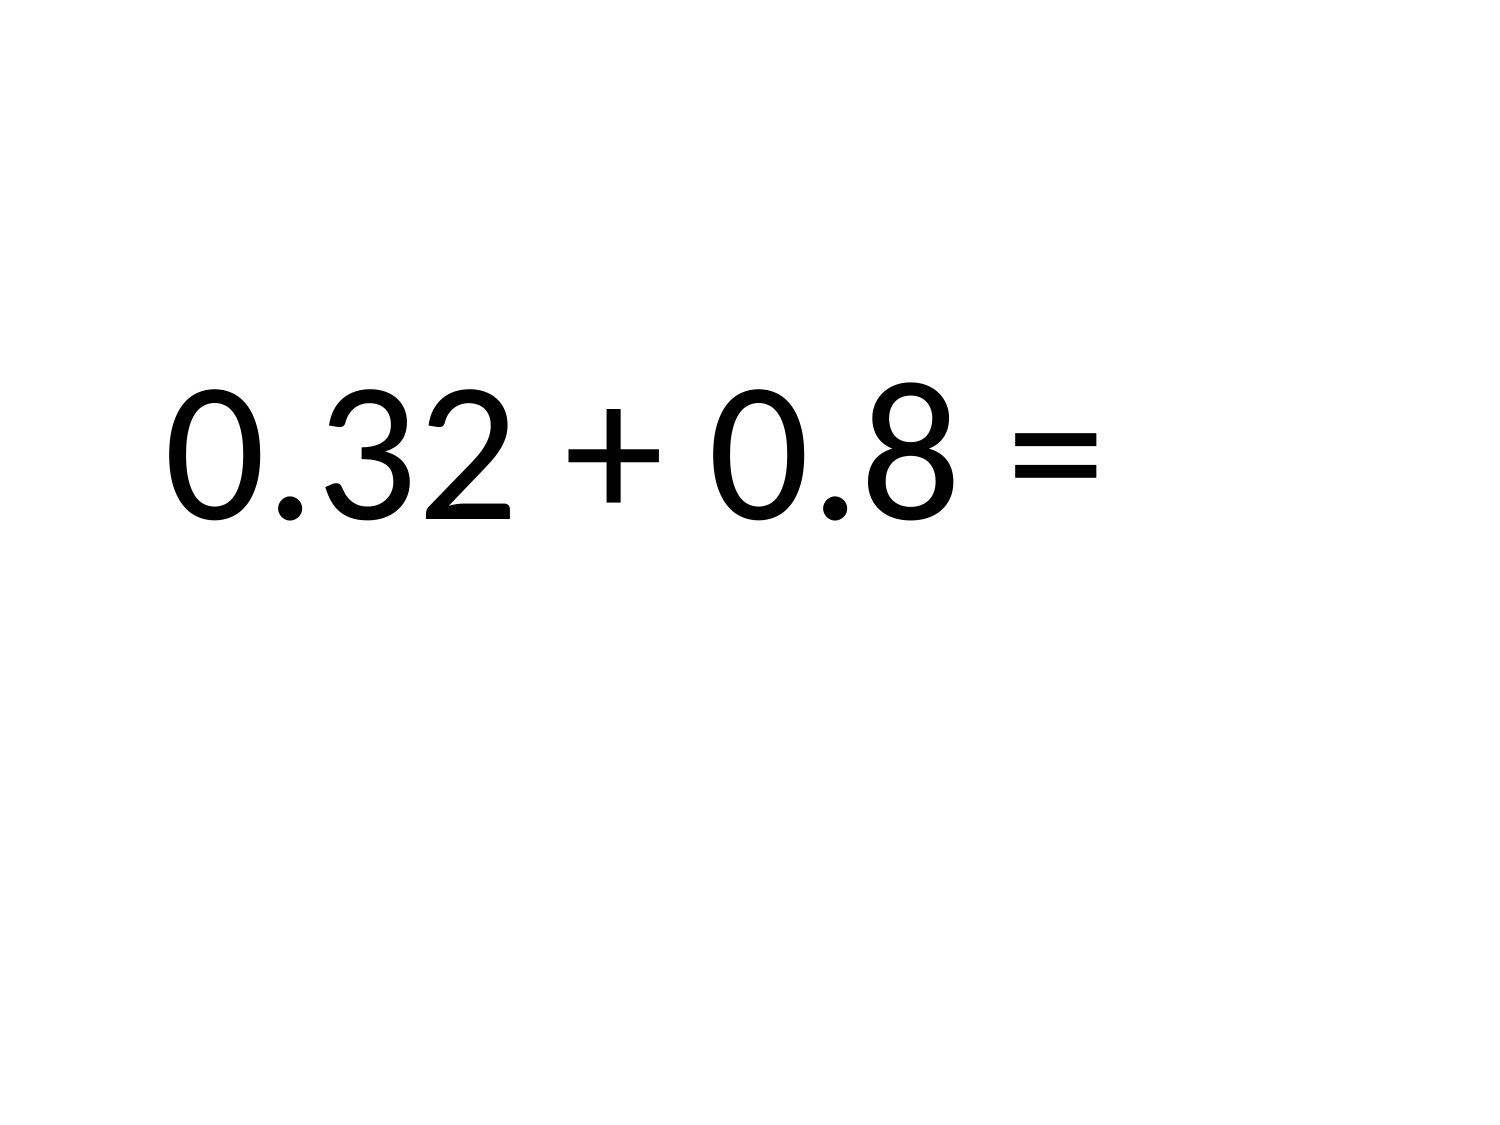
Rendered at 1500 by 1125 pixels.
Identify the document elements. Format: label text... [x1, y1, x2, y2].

text_box 0.32 + 0.8 = [150, 312, 1225, 568]
